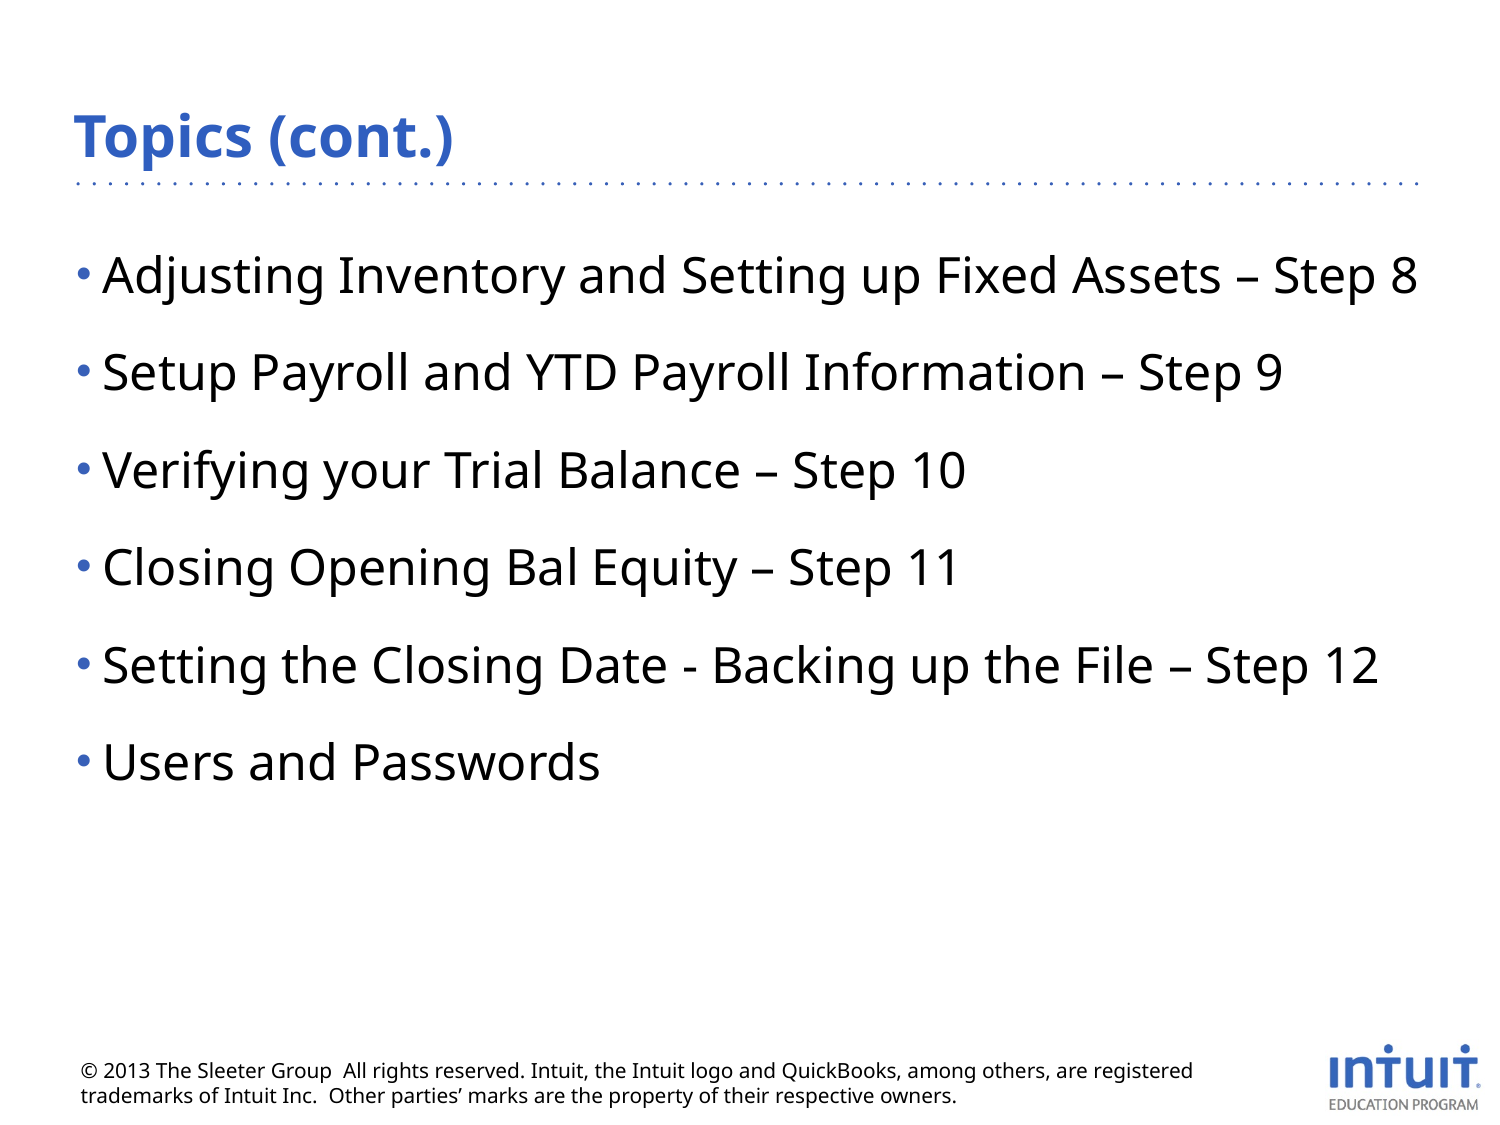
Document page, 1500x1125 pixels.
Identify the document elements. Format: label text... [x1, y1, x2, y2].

title Topics (cont.) [73, 62, 1424, 169]
picture [1325, 1039, 1485, 1116]
list Adjusting Inventory and Setting up Fixed Assets – Step 8 Setup Payroll and YTD Payroll Information – Step 9 Verifying your Trial Balance – Step 10 Closing Opening Bal Equity – Step 11 Setting the Closing Date - Backing up the File – Step 12 Users and Passwords [75, 235, 1424, 1012]
